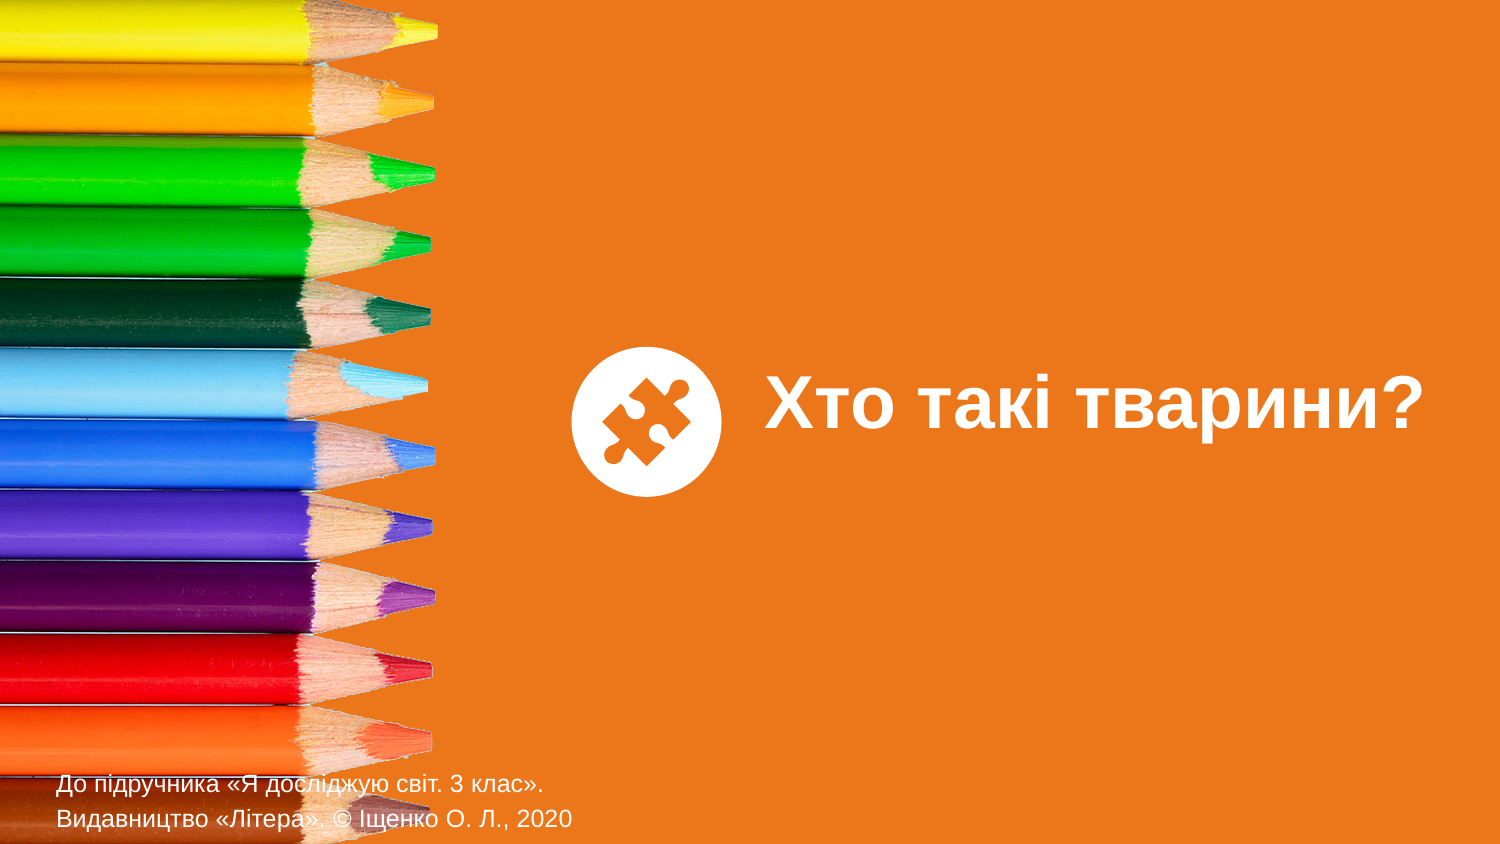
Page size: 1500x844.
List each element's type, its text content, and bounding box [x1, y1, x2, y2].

picture [0, 0, 438, 844]
list Хто такі тварини? [750, 351, 1500, 446]
text_box [569, 344, 724, 499]
text_box [600, 375, 693, 469]
list До підручника «Я досліджую світ. 3 клас». Видавництво «Літера». © Іщенко О. Л., 2020 [41, 776, 792, 824]
